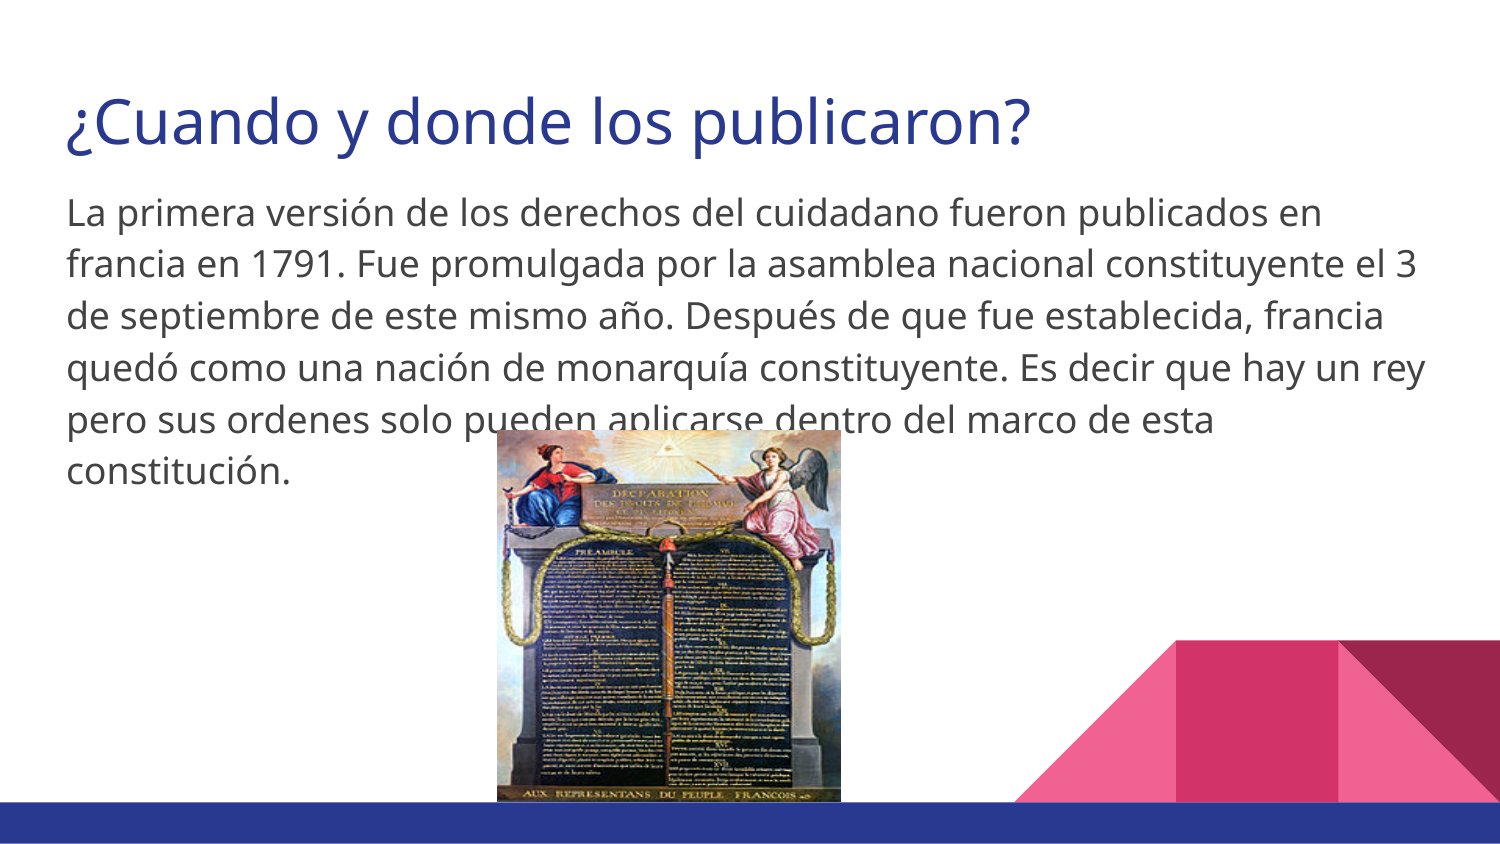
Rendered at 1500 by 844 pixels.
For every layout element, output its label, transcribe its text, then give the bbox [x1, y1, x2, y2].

picture [496, 430, 842, 802]
list La primera versión de los derechos del cuidadano fueron publicados en francia en 1791. Fue promulgada por la asamblea nacional constituyente el 3 de septiembre de este mismo año. Después de que fue establecida, francia quedó como una nación de monarquía constituyente. Es decir que hay un rey pero sus ordenes solo pueden aplicarse dentro del marco de esta constitución. [51, 166, 1449, 728]
title ¿Cuando y donde los publicaron? [51, 67, 1449, 166]
